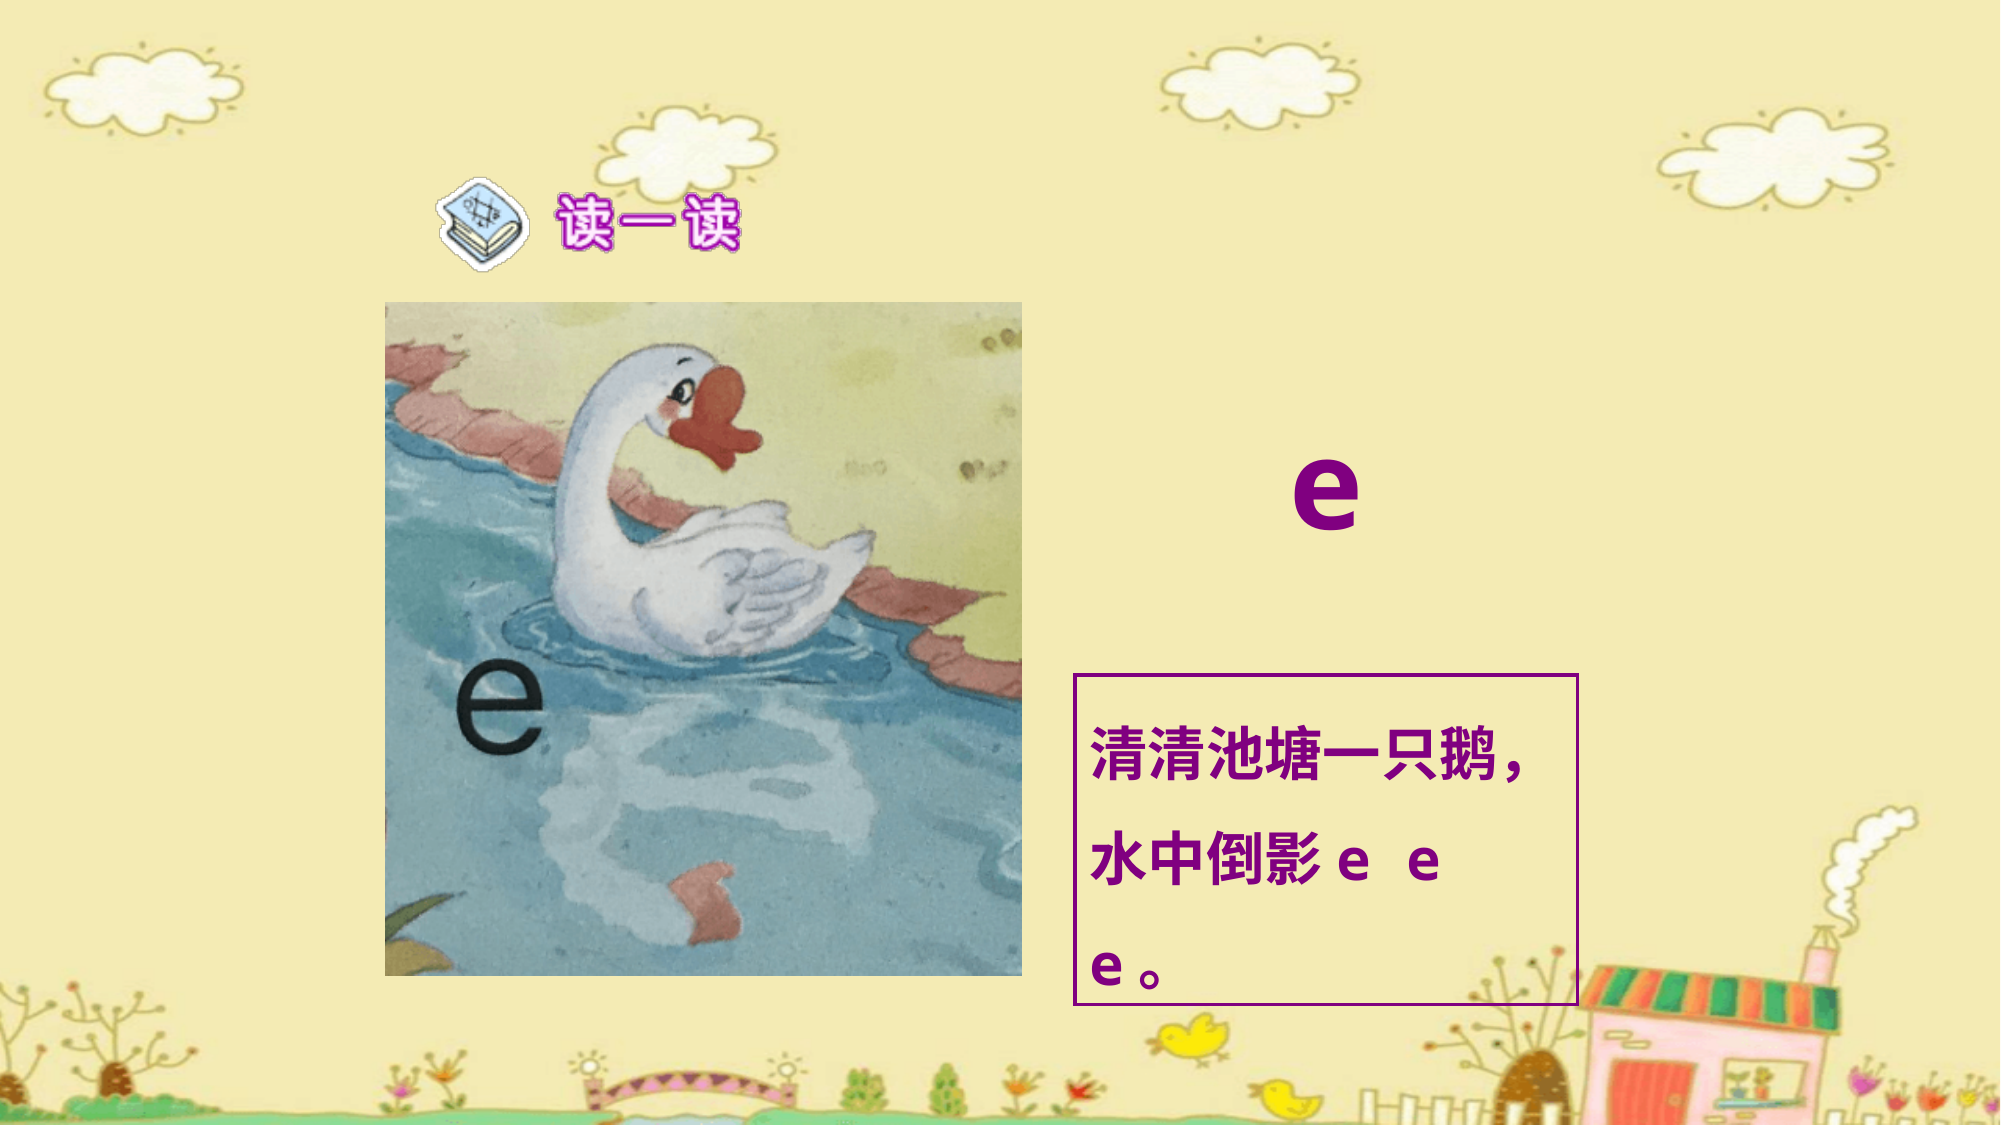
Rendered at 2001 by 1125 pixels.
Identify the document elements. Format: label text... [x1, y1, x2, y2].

text_box 清清池塘一只鹅，水中倒影e e e。 [1074, 675, 1578, 1005]
picture [0, 0, 2001, 1125]
text_box e [1274, 397, 1425, 563]
